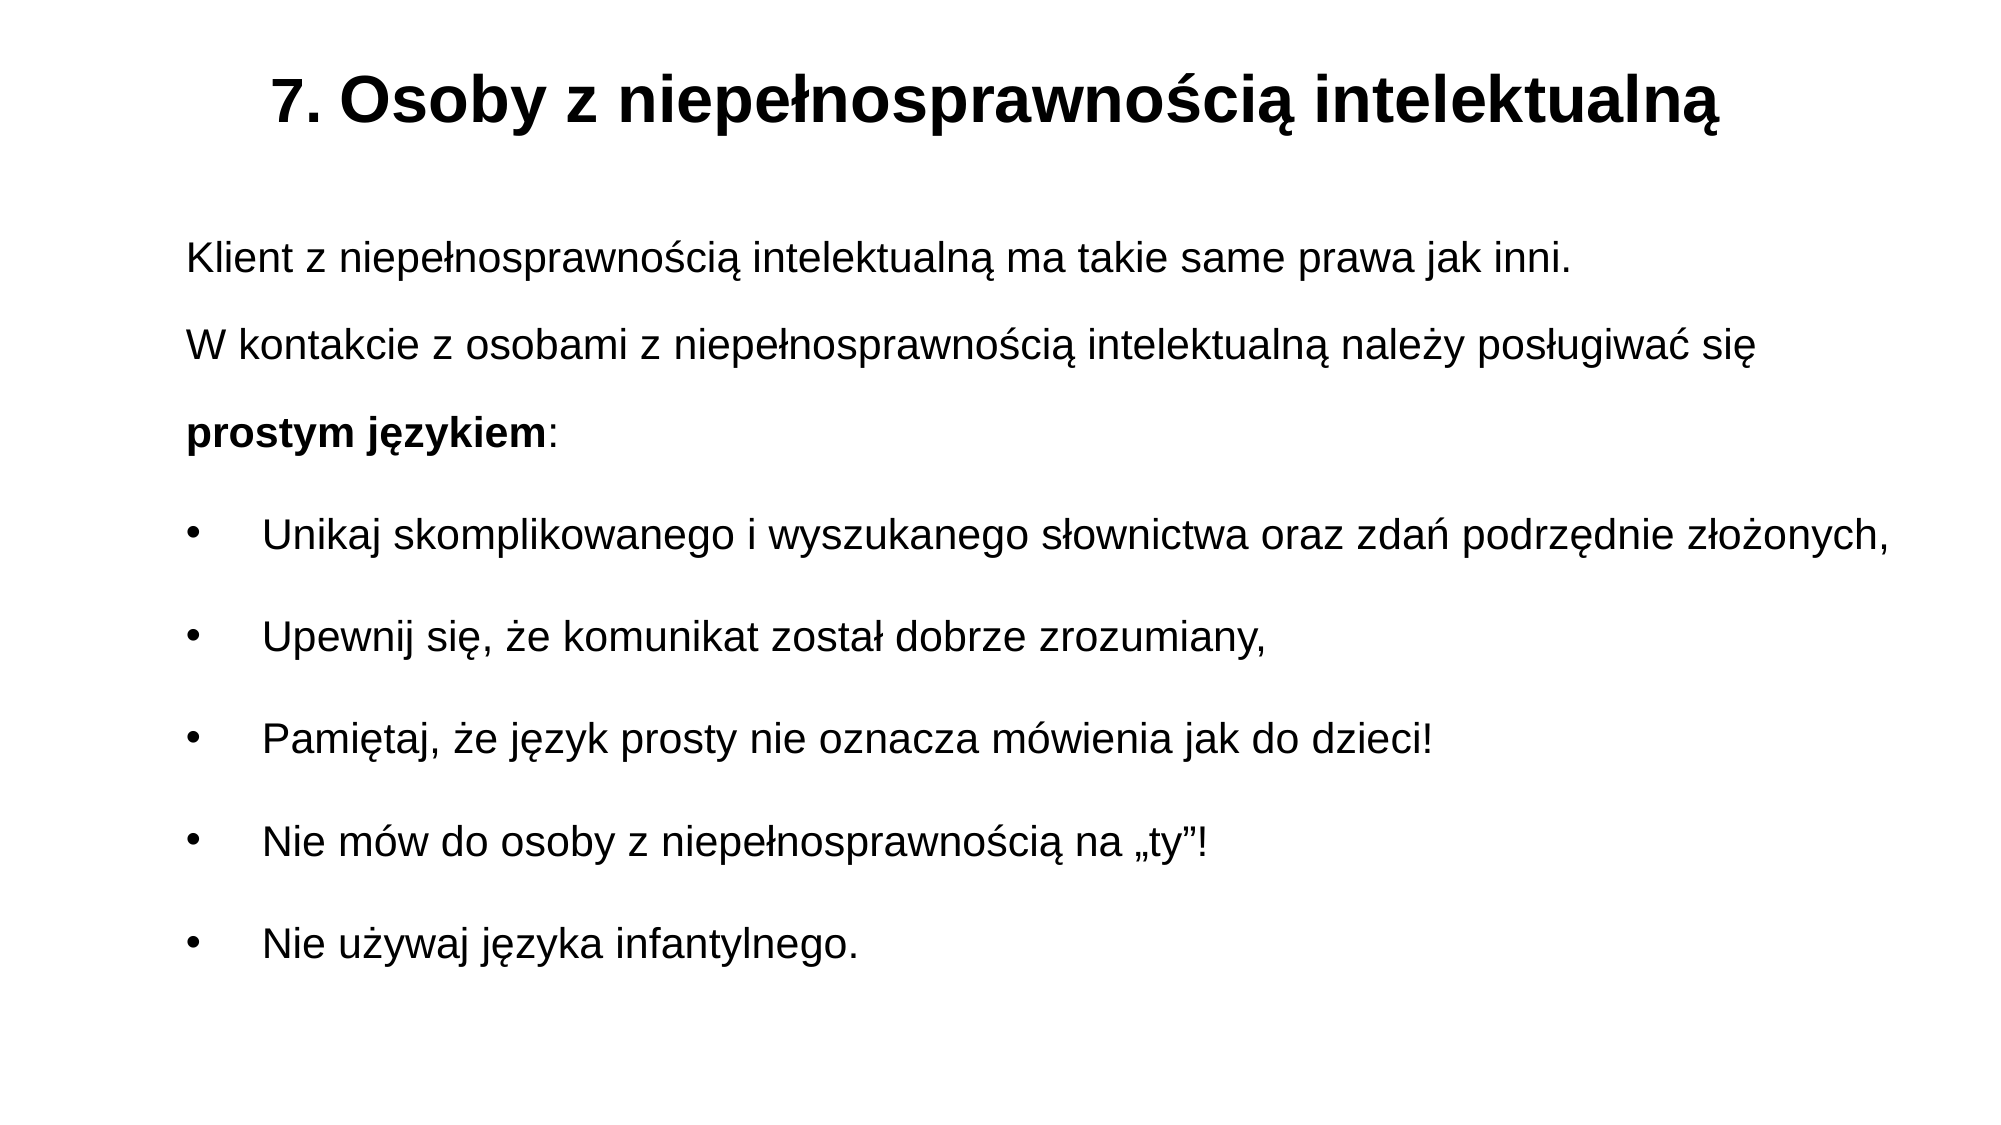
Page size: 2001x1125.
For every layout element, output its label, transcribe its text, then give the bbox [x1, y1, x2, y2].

text_box 7. Osoby z niepełnosprawnością intelektualną [255, 48, 1756, 143]
text_box Klient z niepełnosprawnością intelektualną ma takie same prawa jak inni. W kontakcie z osobami z niepełnosprawnością intelektualną należy posługiwać się prostym językiem: Unikaj skomplikowanego i wyszukanego słownictwa oraz zdań podrzędnie złożonych, Upewnij się, że komunikat został dobrze zrozumiany, Pamiętaj, że język prosty nie oznacza mówienia jak do dzieci! Nie mów do osoby z niepełnosprawnością na „ty”! Nie używaj języka infantylnego. [170, 185, 1924, 1047]
